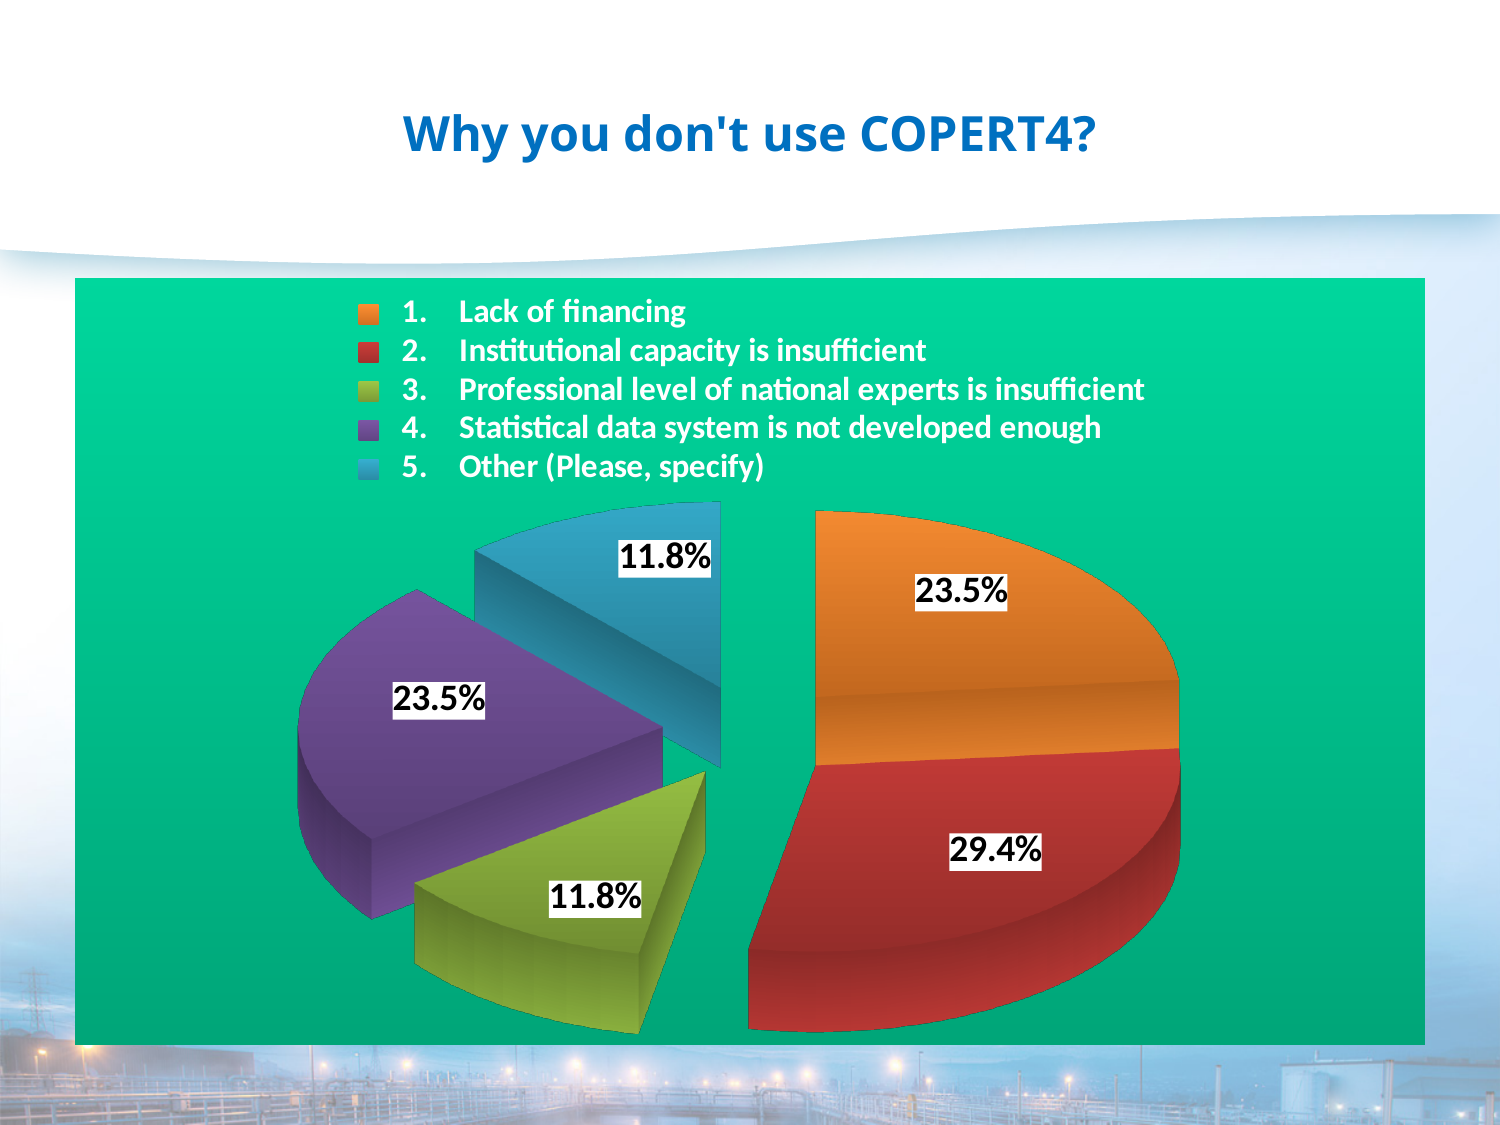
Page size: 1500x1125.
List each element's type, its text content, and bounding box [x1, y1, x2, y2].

title Why you don't use COPERT4? [0, 106, 1500, 213]
chart [74, 278, 1426, 1048]
picture [0, 215, 1500, 1125]
